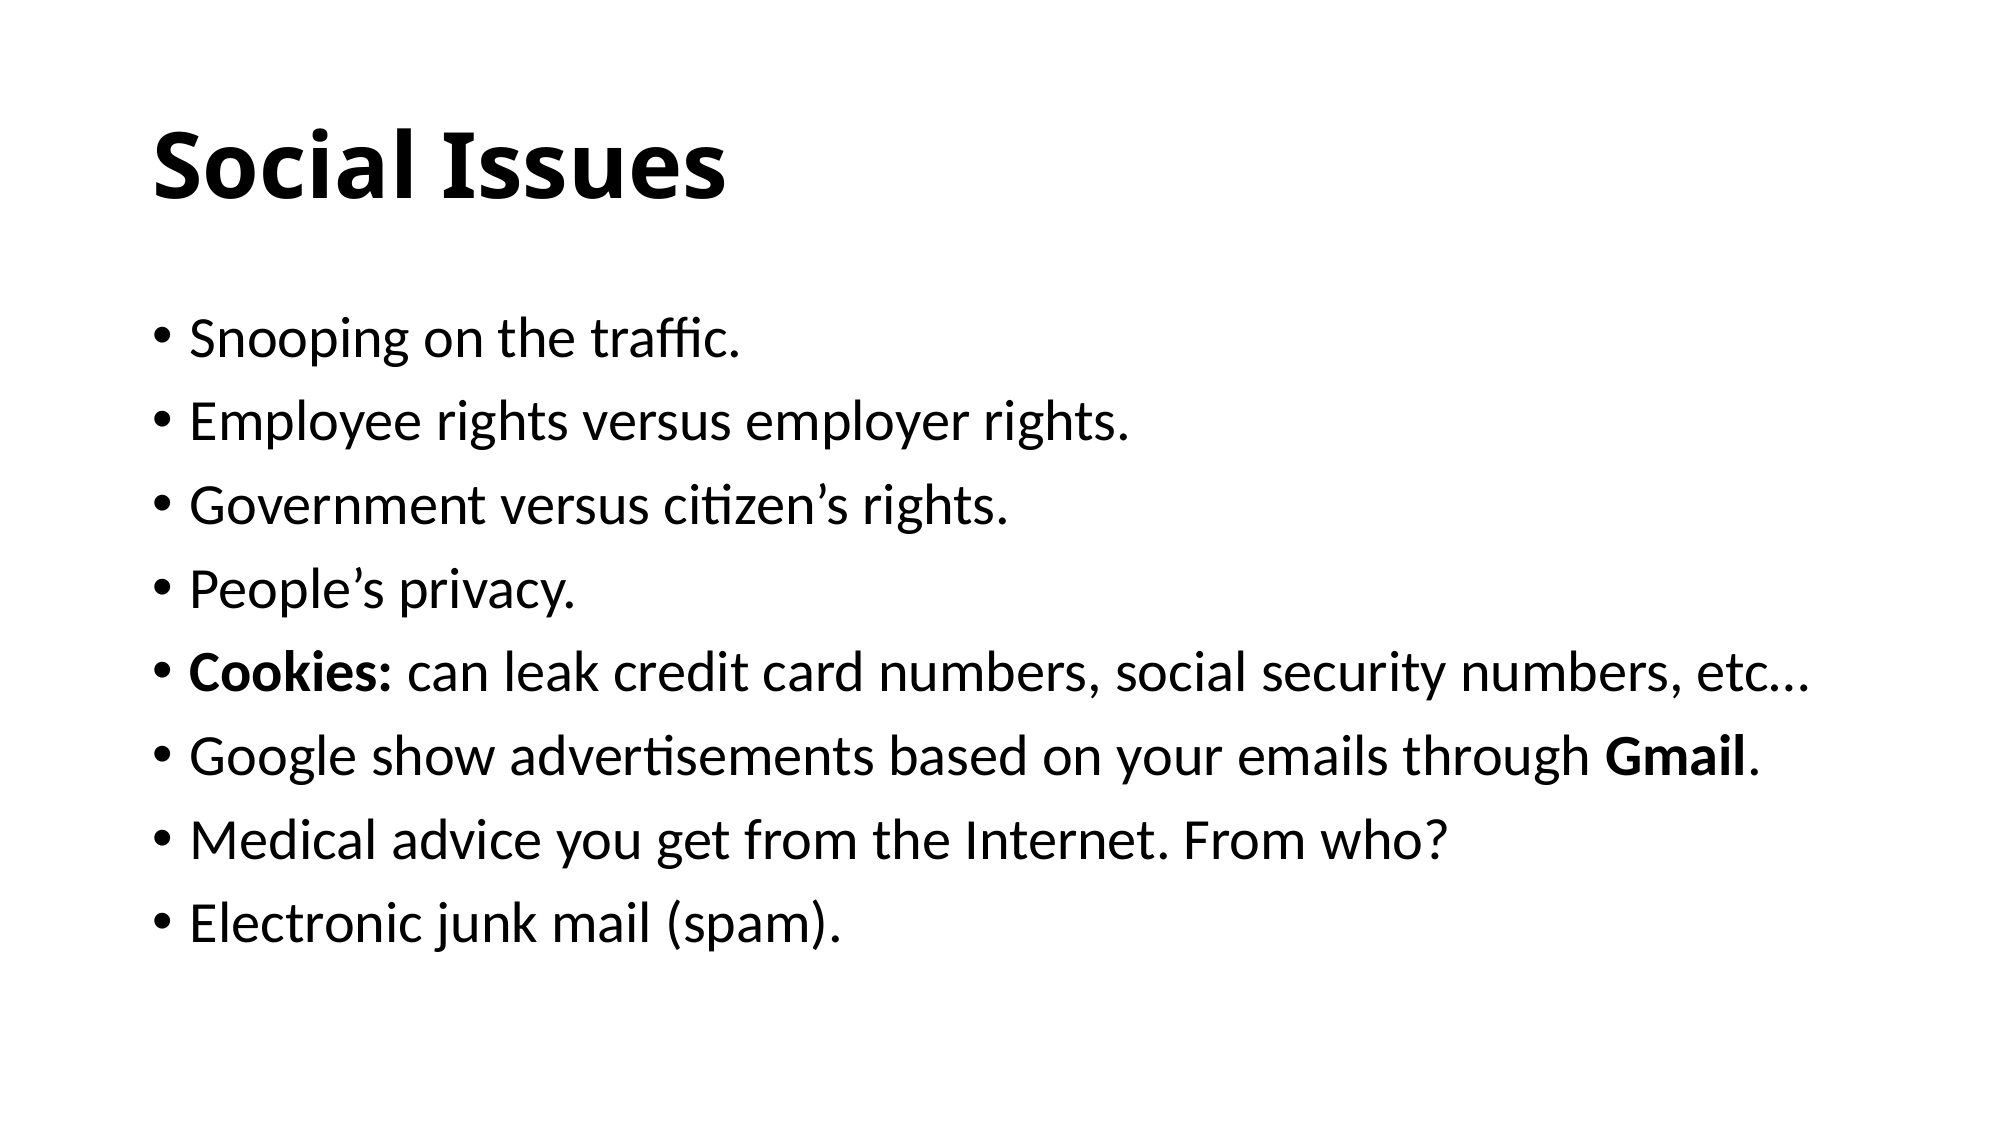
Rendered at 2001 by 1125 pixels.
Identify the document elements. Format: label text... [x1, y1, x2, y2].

list Snooping on the traffic. Employee rights versus employer rights. Government versus citizen’s rights. People’s privacy. Cookies: can leak credit card numbers, social security numbers, etc… Google show advertisements based on your emails through Gmail. Medical advice you get from the Internet. From who? Electronic junk mail (spam). [137, 299, 1863, 1014]
title Social Issues [137, 59, 1863, 278]
